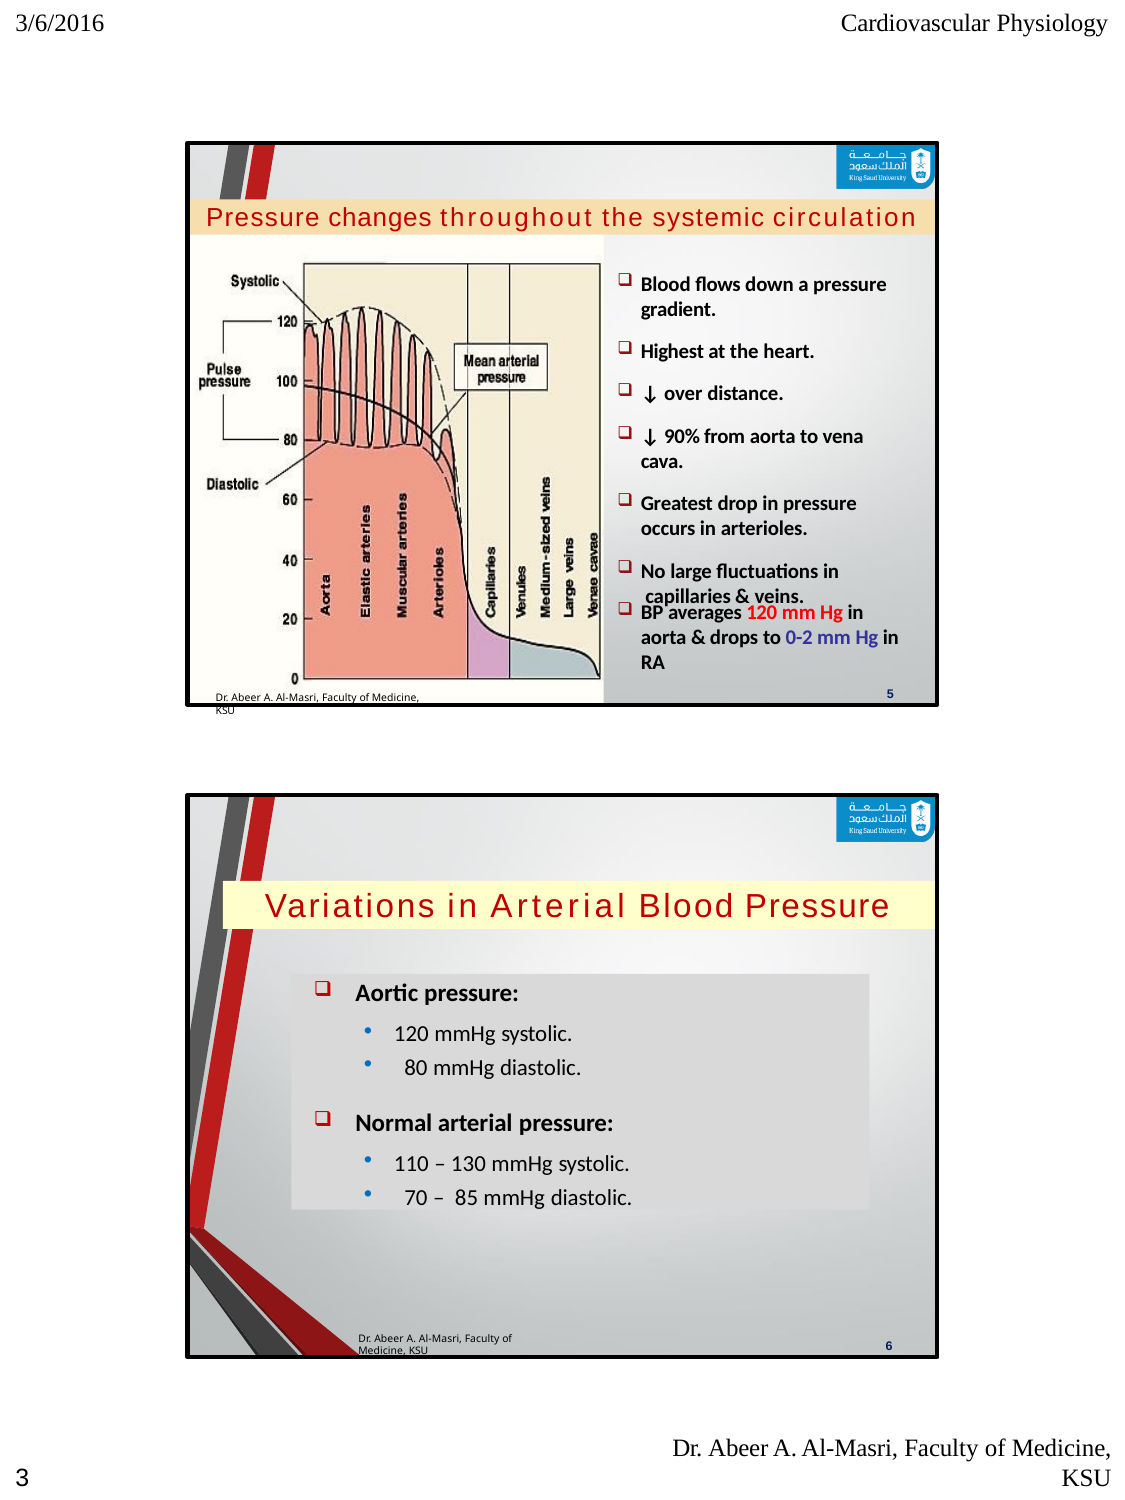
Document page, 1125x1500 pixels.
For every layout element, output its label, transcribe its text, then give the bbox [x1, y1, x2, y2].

text_box [187, 794, 938, 1358]
text_box 3/6/2016 [13, 6, 107, 37]
text_box Dr. Abeer A. Al-Masri, Faculty of Medicine, KSU [213, 705, 422, 717]
slide_number 1 [13, 1464, 48, 1500]
footer Dr. Abeer A. Al-Masri, Faculty of Medicine, KSU [663, 1434, 1113, 1500]
text_box [187, 142, 938, 705]
text_box Cardiovascular Physiology [838, 6, 1113, 37]
